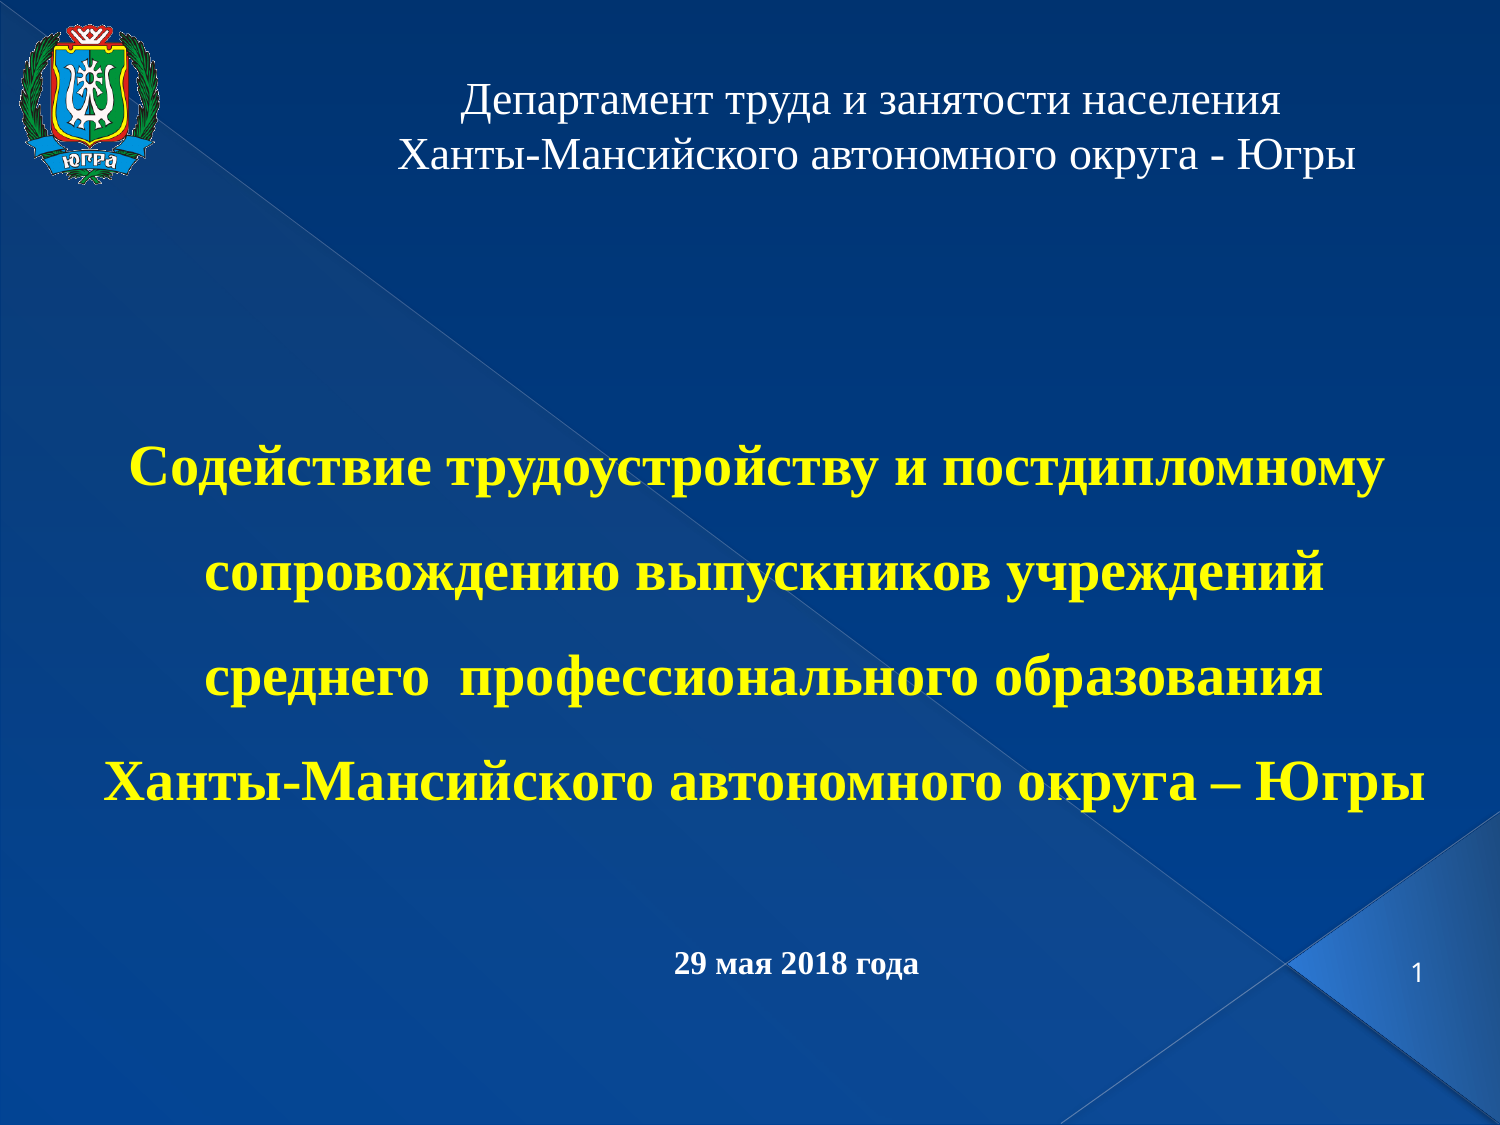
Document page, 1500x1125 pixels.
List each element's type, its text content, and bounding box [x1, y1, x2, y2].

picture [19, 24, 160, 185]
text_box Департамент труда и занятости населения Ханты-Мансийского автономного округа - Югры [301, 61, 1453, 187]
title 29 мая 2018 года [41, 267, 1473, 976]
slide_number 1 [1376, 943, 1460, 1004]
text_box Содействие трудоустройству и постдипломному сопровождению выпускников учреждений среднего профессионального образования Ханты-Мансийского автономного округа – Югры [76, 384, 1453, 819]
